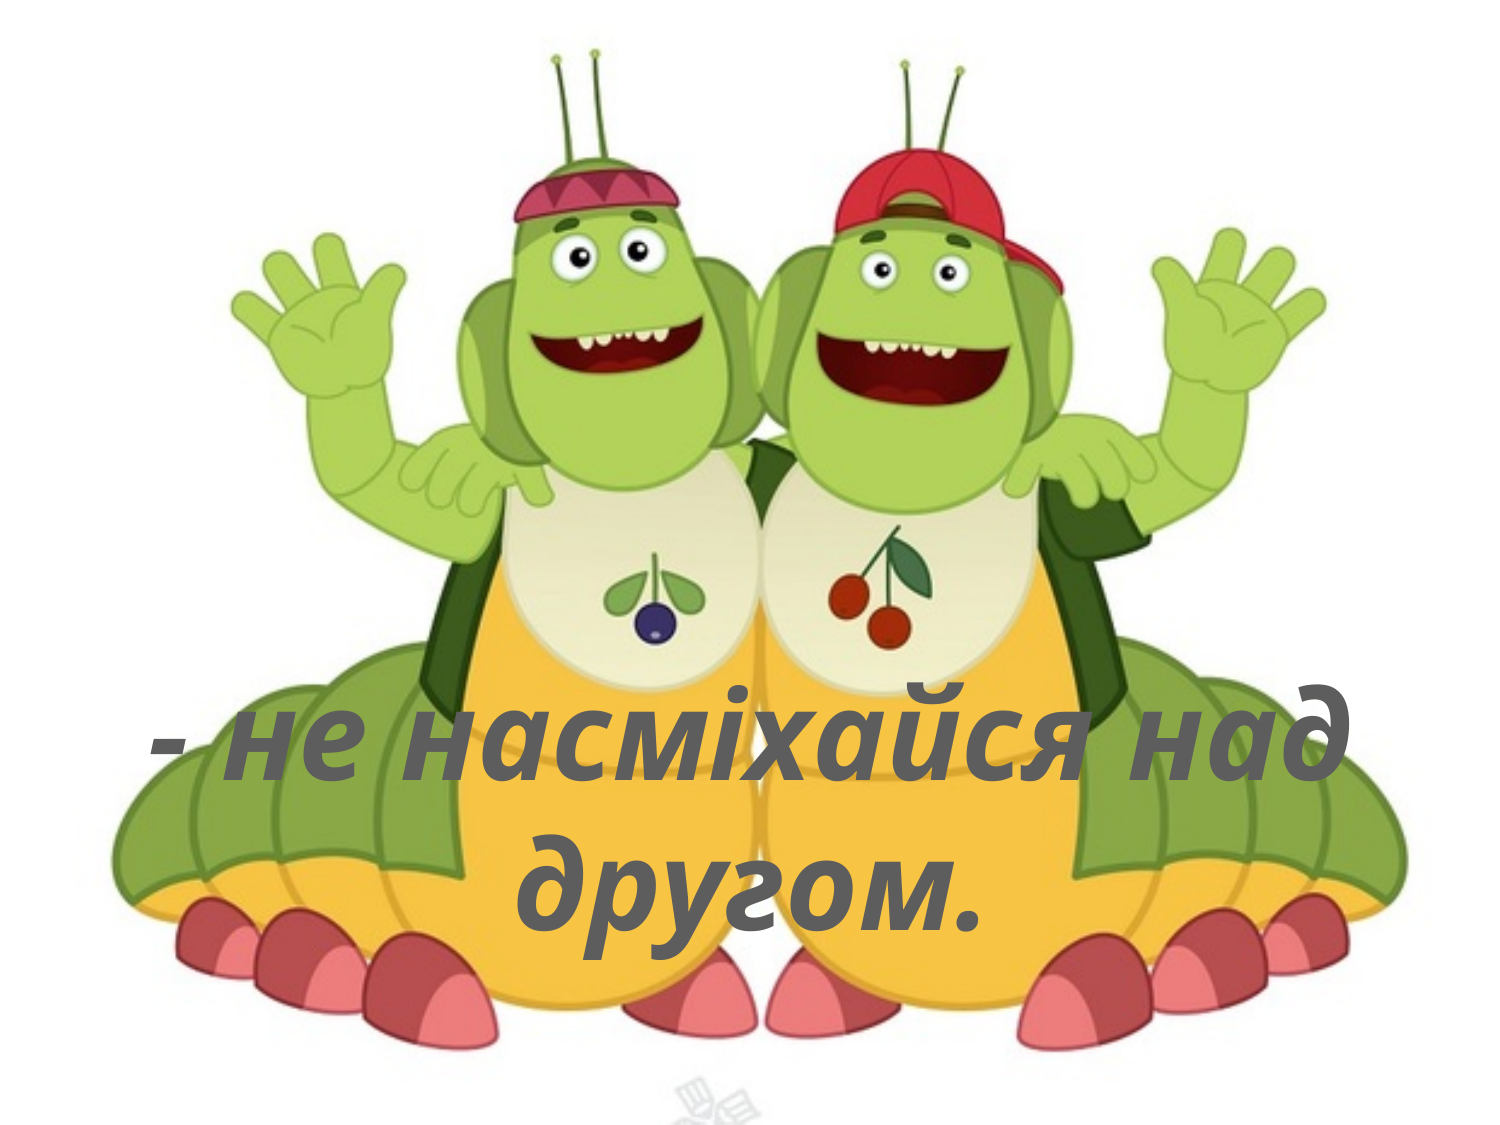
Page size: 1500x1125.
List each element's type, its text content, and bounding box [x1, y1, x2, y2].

title - не насміхайся над другом. [76, 786, 1427, 975]
picture [0, 0, 1500, 1125]
